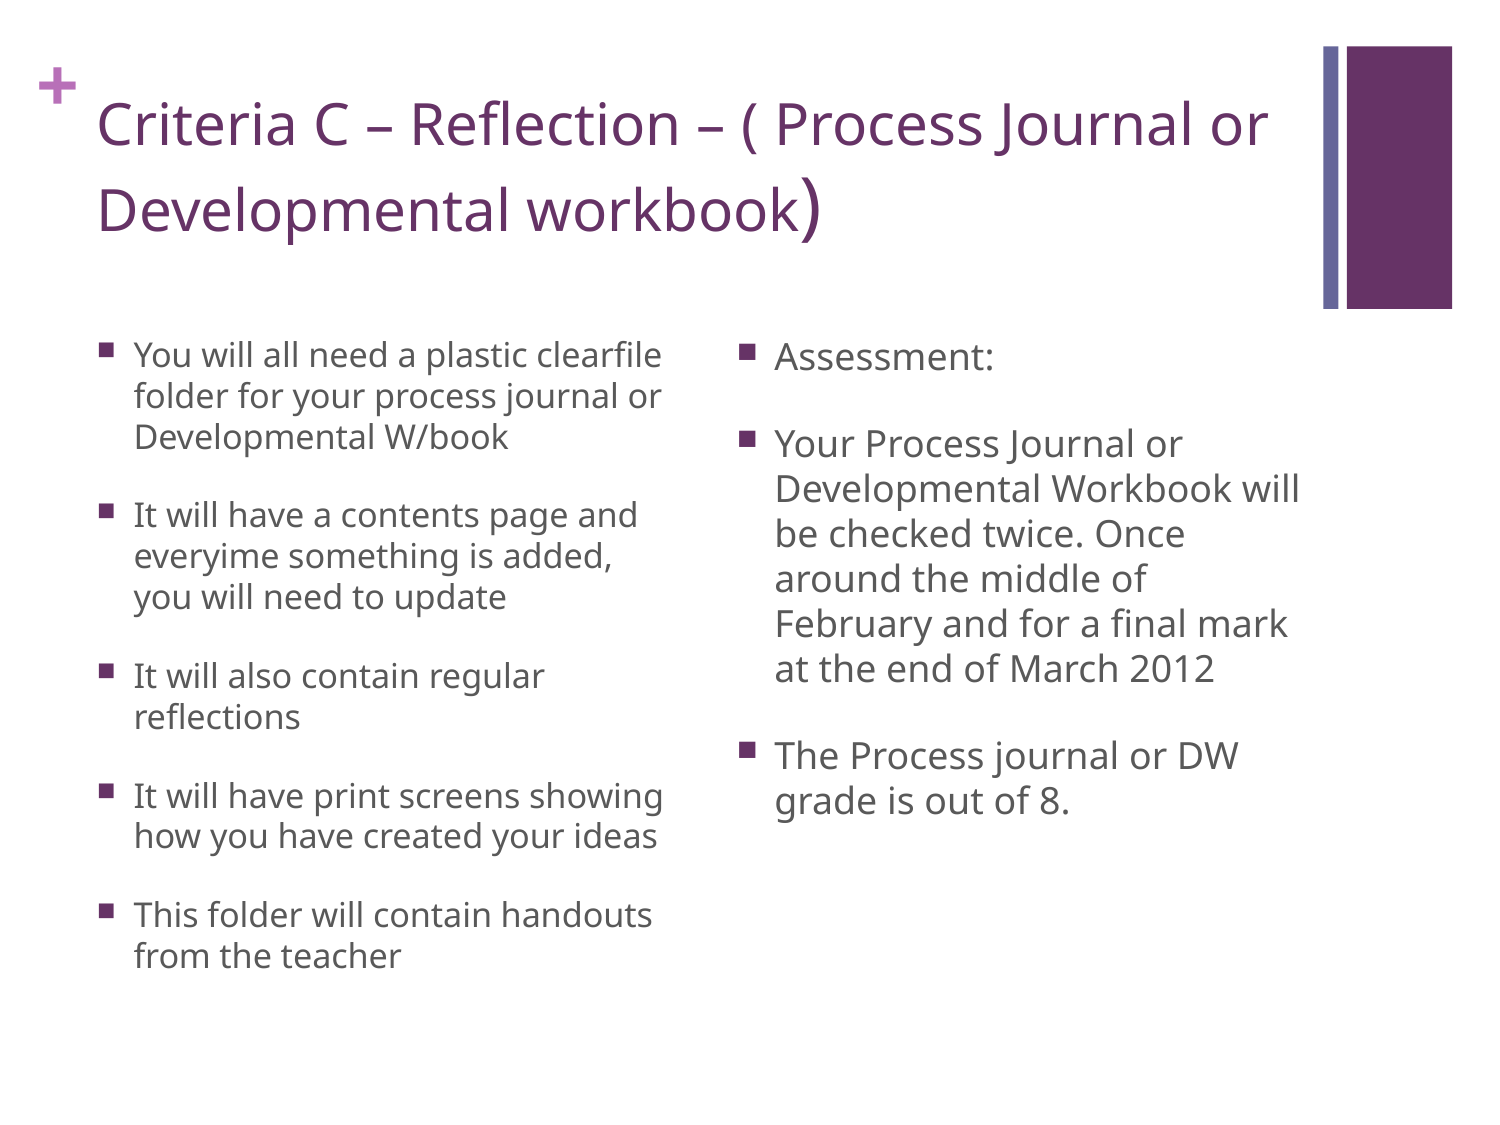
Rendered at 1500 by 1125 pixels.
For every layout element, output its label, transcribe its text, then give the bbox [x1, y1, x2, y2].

list Assessment: Your Process Journal or Developmental Workbook will be checked twice. Once around the middle of February and for a final mark at the end of March 2012 The Process journal or DW grade is out of 8. [721, 325, 1322, 1005]
title Criteria C – Reflection – ( Process Journal or Developmental workbook) [81, 79, 1322, 263]
list You will all need a plastic clearfile folder for your process journal or Developmental W/book It will have a contents page and everyime something is added, you will need to update It will also contain regular reflections It will have print screens showing how you have created your ideas This folder will contain handouts from the teacher [81, 325, 682, 1005]
